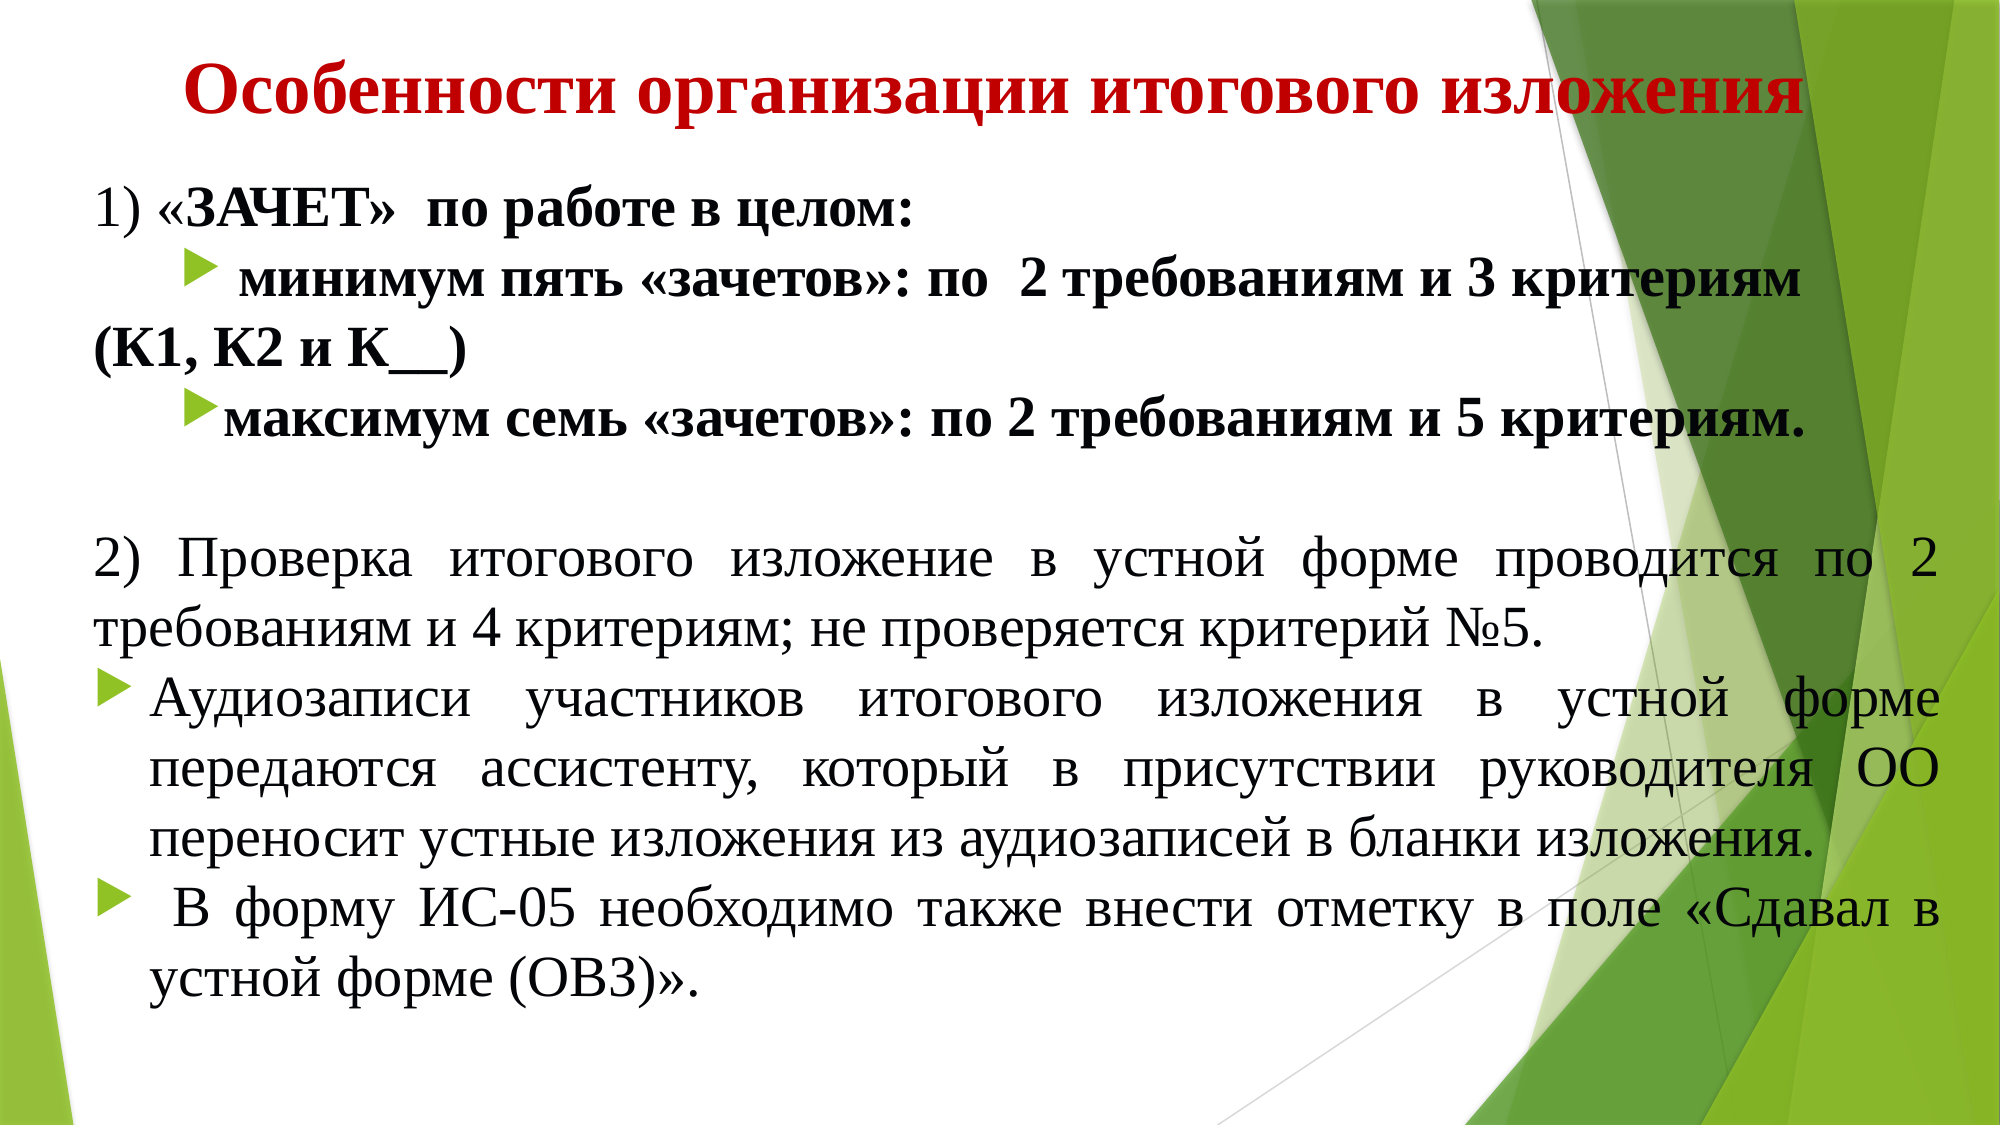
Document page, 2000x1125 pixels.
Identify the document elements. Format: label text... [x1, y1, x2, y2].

list 1) «ЗАЧЕТ» по работе в целом: минимум пять «зачетов»: по 2 требованиям и 3 критериям (К1, К2 и К__) максимум семь «зачетов»: по 2 требованиям и 5 критериям. 2) Проверка итогового изложение в устной форме проводится по 2 требованиям и 4 критериям; не проверяется критерий №5. Аудиозаписи участников итогового изложения в устной форме передаются ассистенту, который в присутствии руководителя ОО переносит устные изложения из аудиозаписей в бланки изложения. В форму ИС-05 необходимо также внести отметку в поле «Сдавал в устной форме (ОВЗ)». [78, 160, 1957, 1083]
title Особенности организации итогового изложения [161, 30, 1828, 149]
